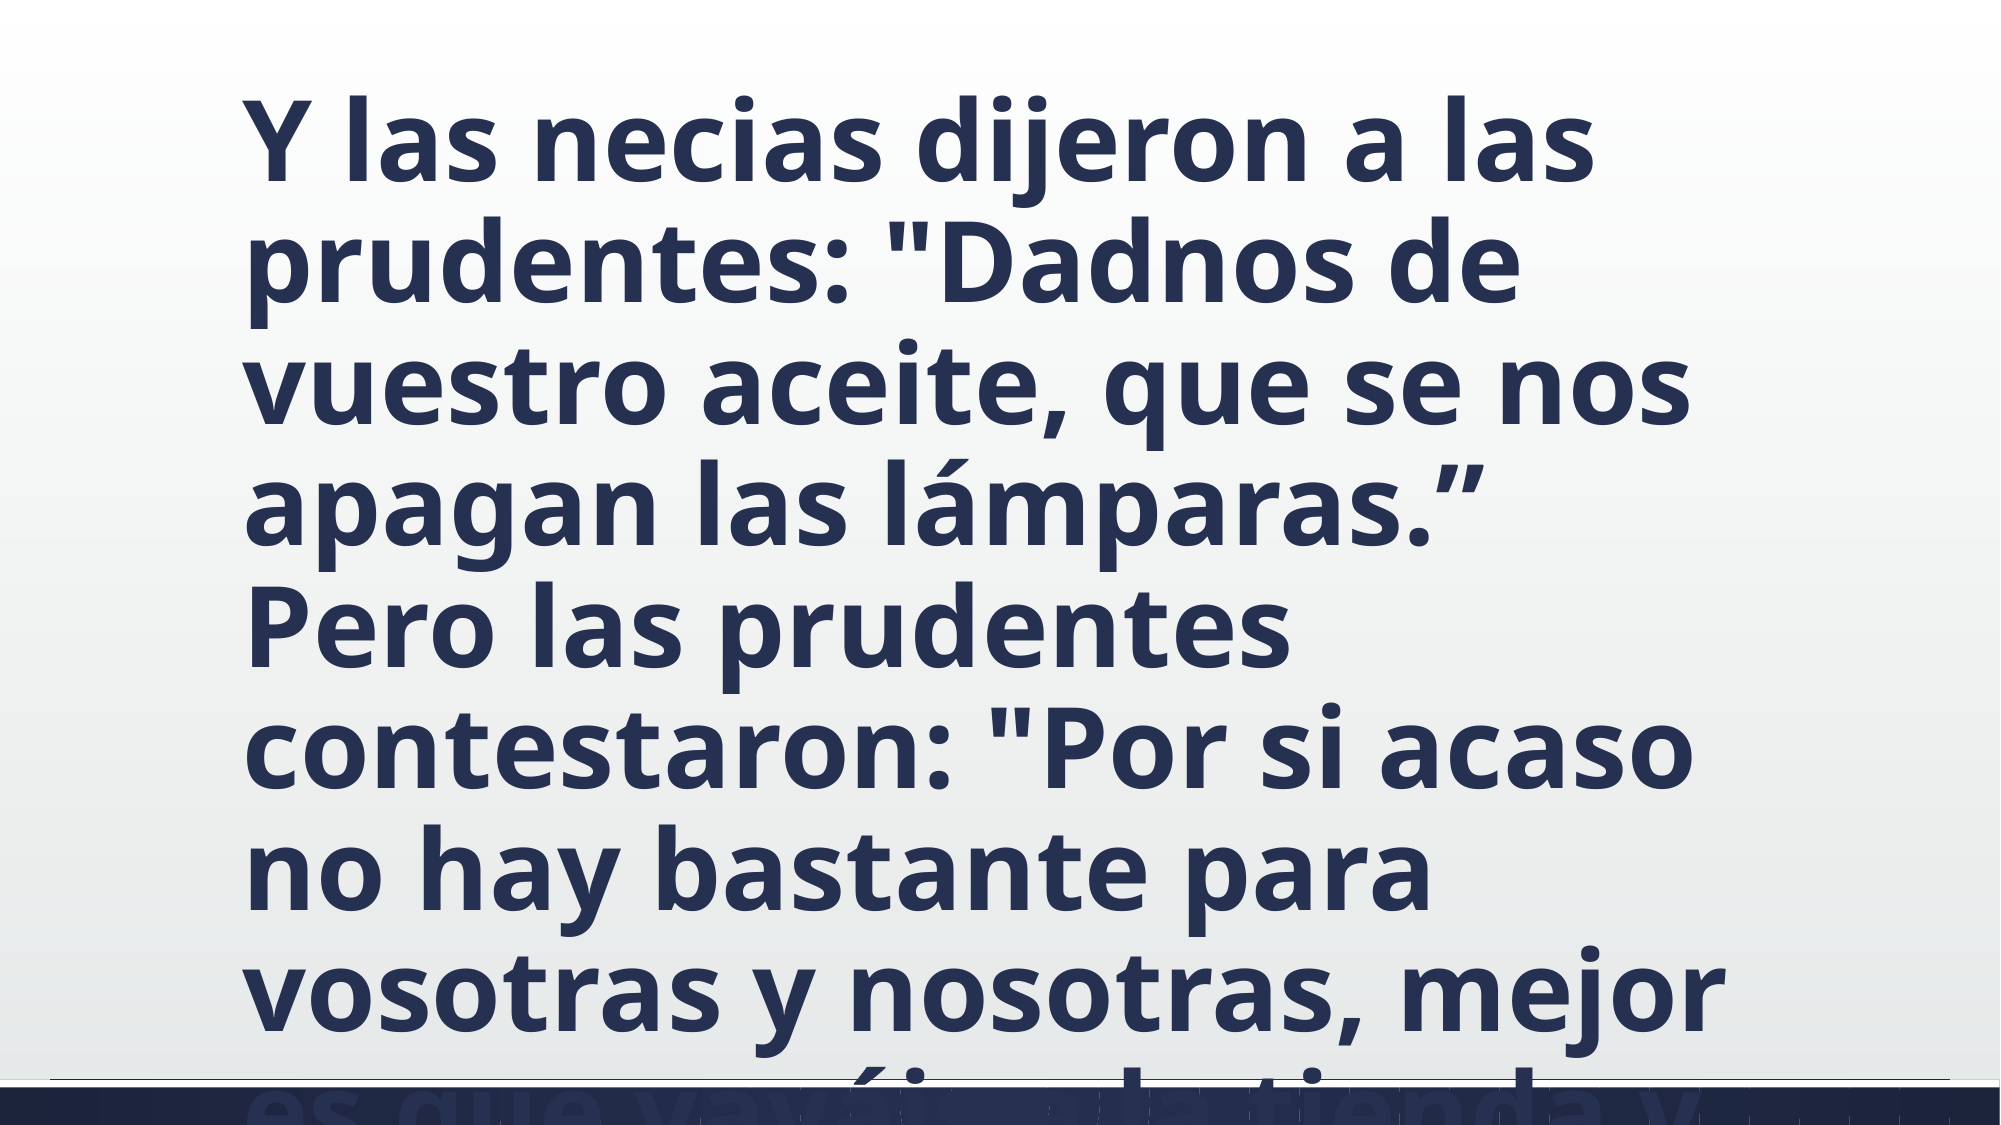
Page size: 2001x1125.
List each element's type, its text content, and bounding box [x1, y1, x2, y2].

list Y las necias dijeron a las prudentes: "Dadnos de vuestro aceite, que se nos apagan las lámparas.” Pero las prudentes contestaron: "Por si acaso no hay bastante para vosotras y nosotras, mejor es que vayáis a la tienda y os lo compréis“. [219, 76, 1780, 990]
